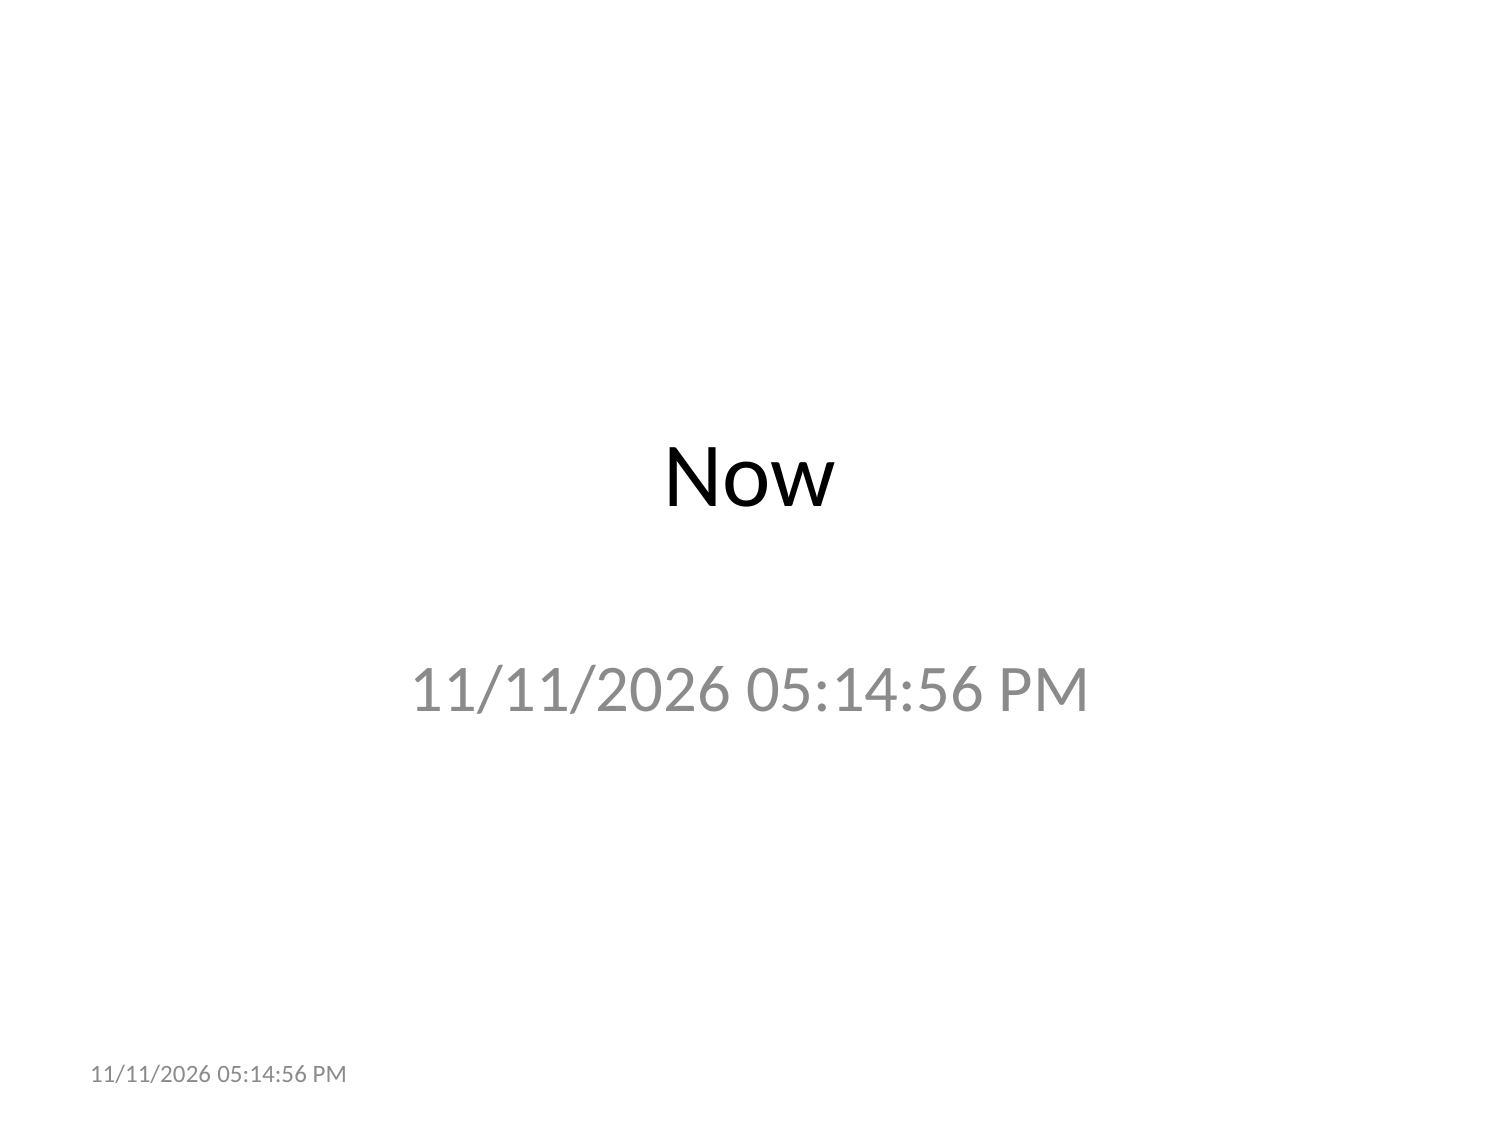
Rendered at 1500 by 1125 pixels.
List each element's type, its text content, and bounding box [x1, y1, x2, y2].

subtitle 2011-12-19 10:20:04 AM [225, 637, 1275, 925]
title Now [112, 349, 1388, 591]
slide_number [75, 1042, 425, 1103]
